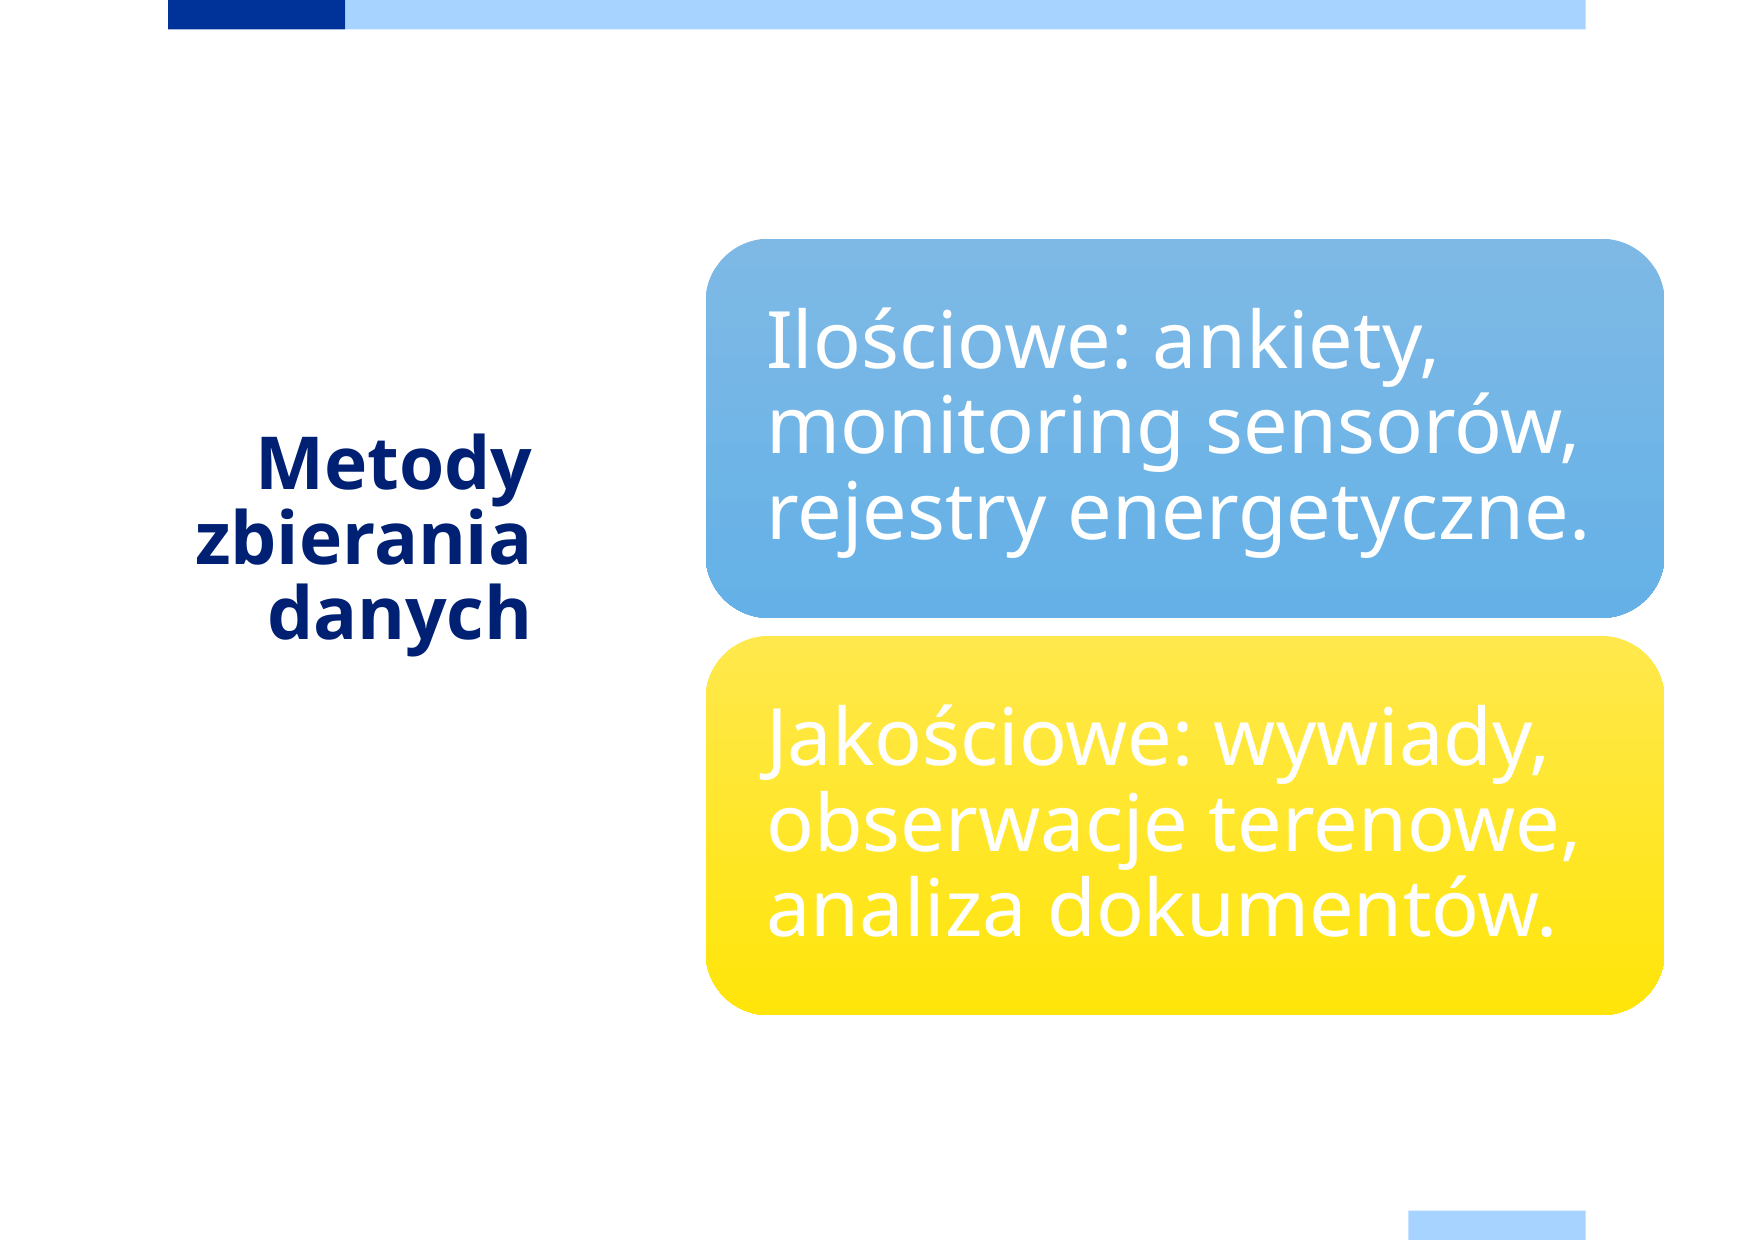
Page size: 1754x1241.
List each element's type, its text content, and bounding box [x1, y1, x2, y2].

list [705, 234, 1665, 1020]
title Metody zbierania danych [84, 368, 533, 714]
